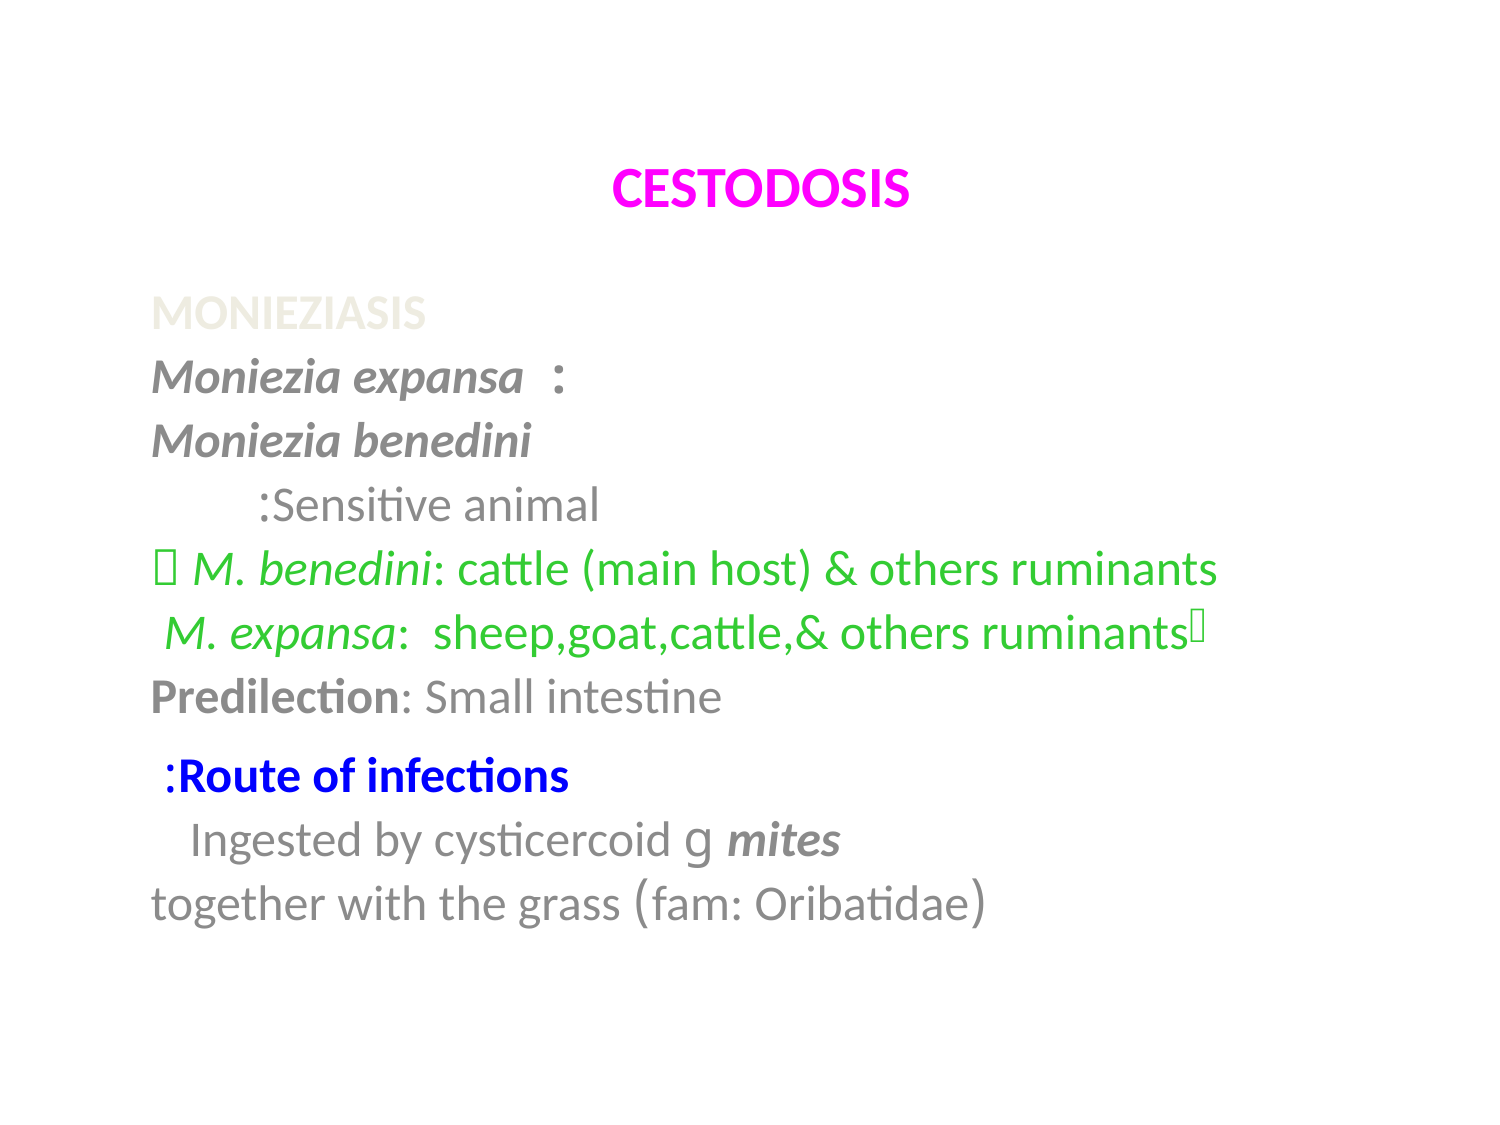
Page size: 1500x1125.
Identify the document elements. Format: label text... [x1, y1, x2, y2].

subtitle MONIEZIASIS : Moniezia expansa Moniezia benedini Sensitive animal:  M. benedini: cattle (main host) & others ruminants M. expansa: sheep,goat,cattle,& others ruminants Predilection: Small intestine Route of infections: Ingested by cysticercoid g mites (fam: Oribatidae) together with the grass [135, 278, 1388, 988]
title CESTODOSIS [123, 137, 1399, 232]
